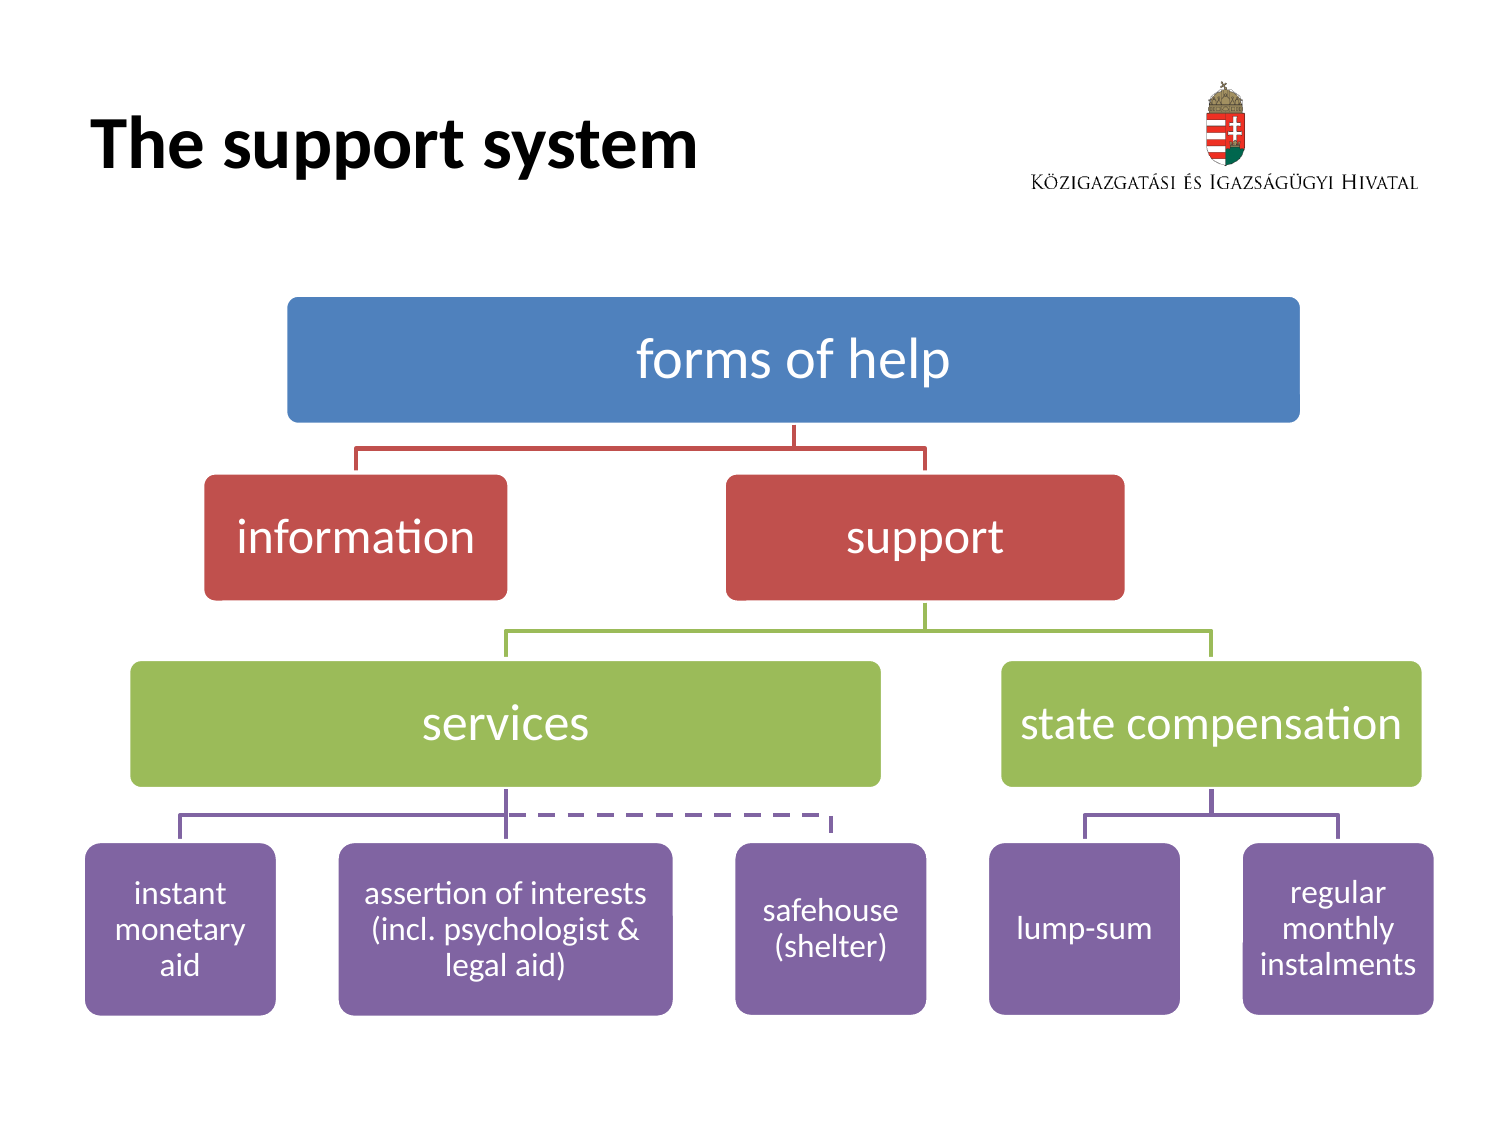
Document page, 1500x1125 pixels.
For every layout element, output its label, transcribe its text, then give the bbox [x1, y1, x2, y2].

title The support system [75, 45, 1425, 233]
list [81, 269, 1437, 1044]
picture [1031, 81, 1418, 189]
